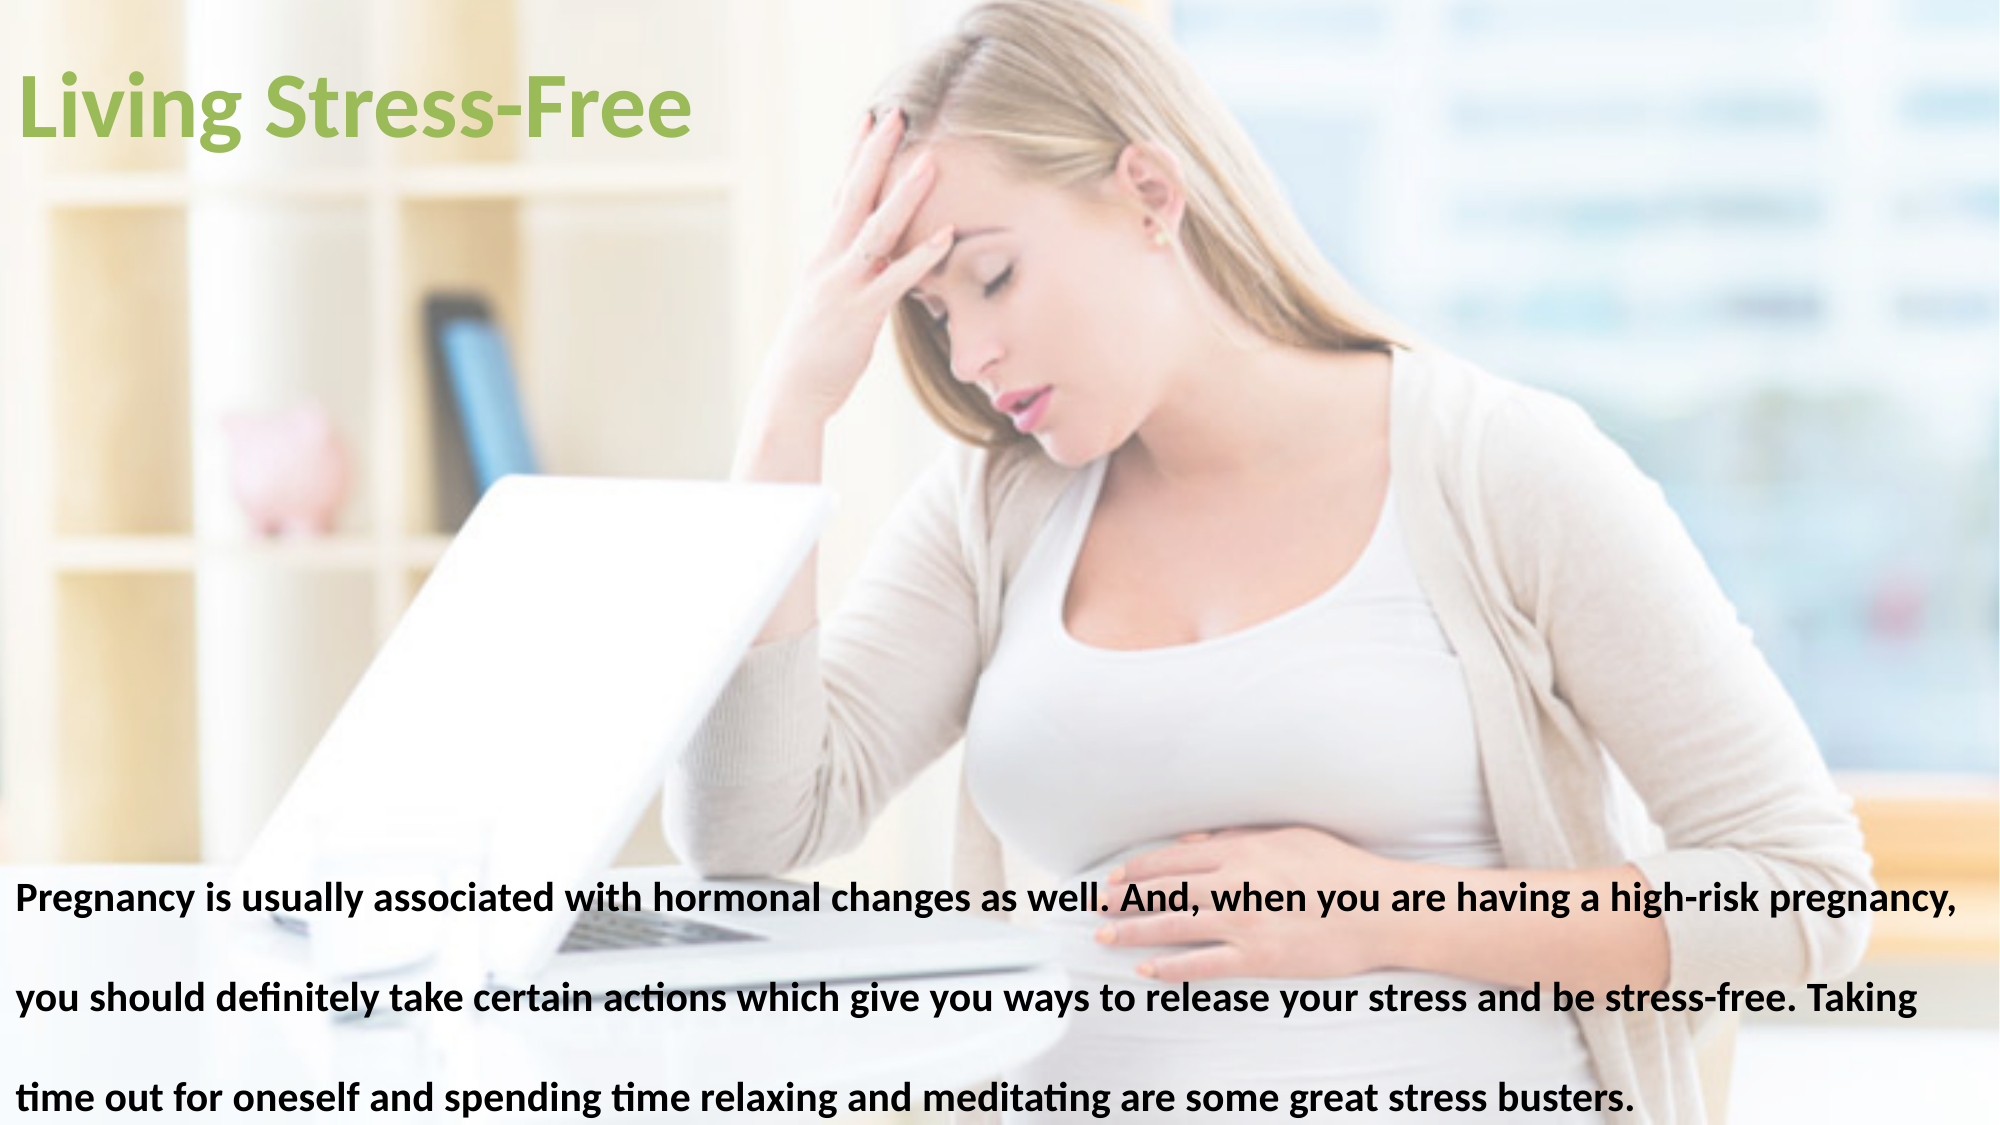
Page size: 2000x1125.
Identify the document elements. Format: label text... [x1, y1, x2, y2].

text_box Living Stress-Free [4, 36, 710, 164]
text_box Pregnancy is usually associated with hormonal changes as well. And, when you are having a high-risk pregnancy, you should definitely take certain actions which give you ways to release your stress and be stress-free. Taking time out for oneself and spending time relaxing and meditating are some great stress busters. [0, 812, 2000, 1125]
